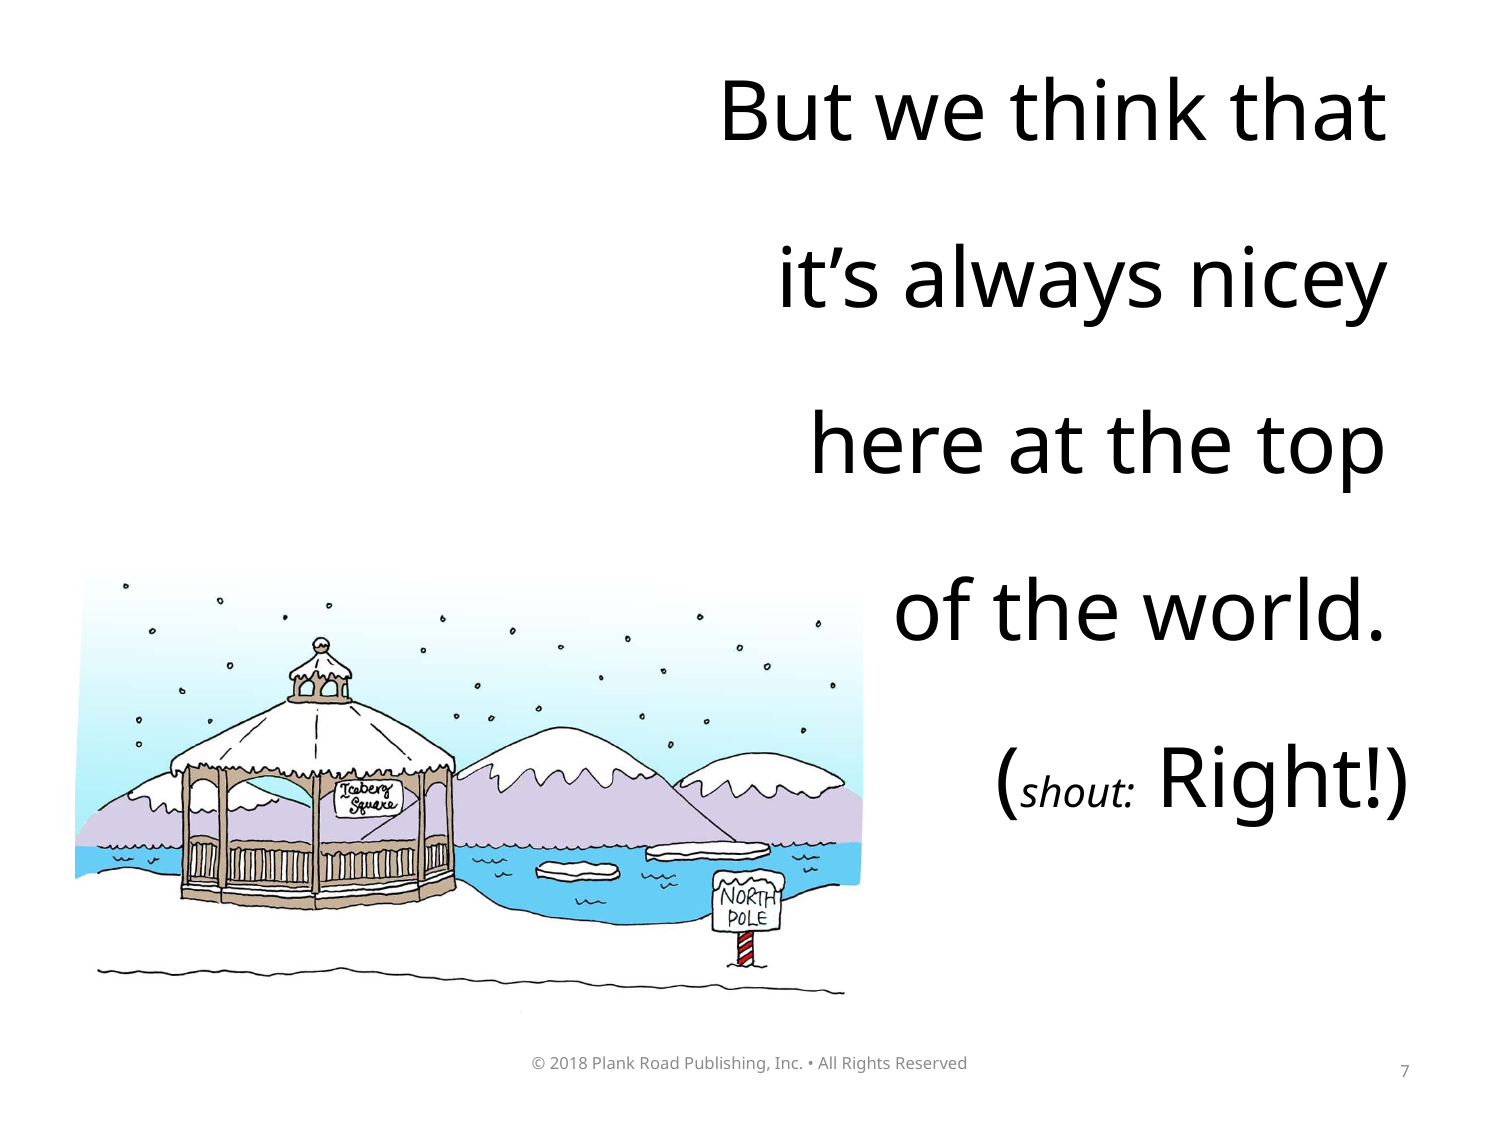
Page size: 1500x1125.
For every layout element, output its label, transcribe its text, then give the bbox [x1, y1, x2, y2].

picture [74, 574, 863, 1014]
slide_number 7 [1074, 1042, 1425, 1103]
list But we think that it’s always nicey here at the top of the world. (shout: Right!) [75, 0, 1425, 1014]
